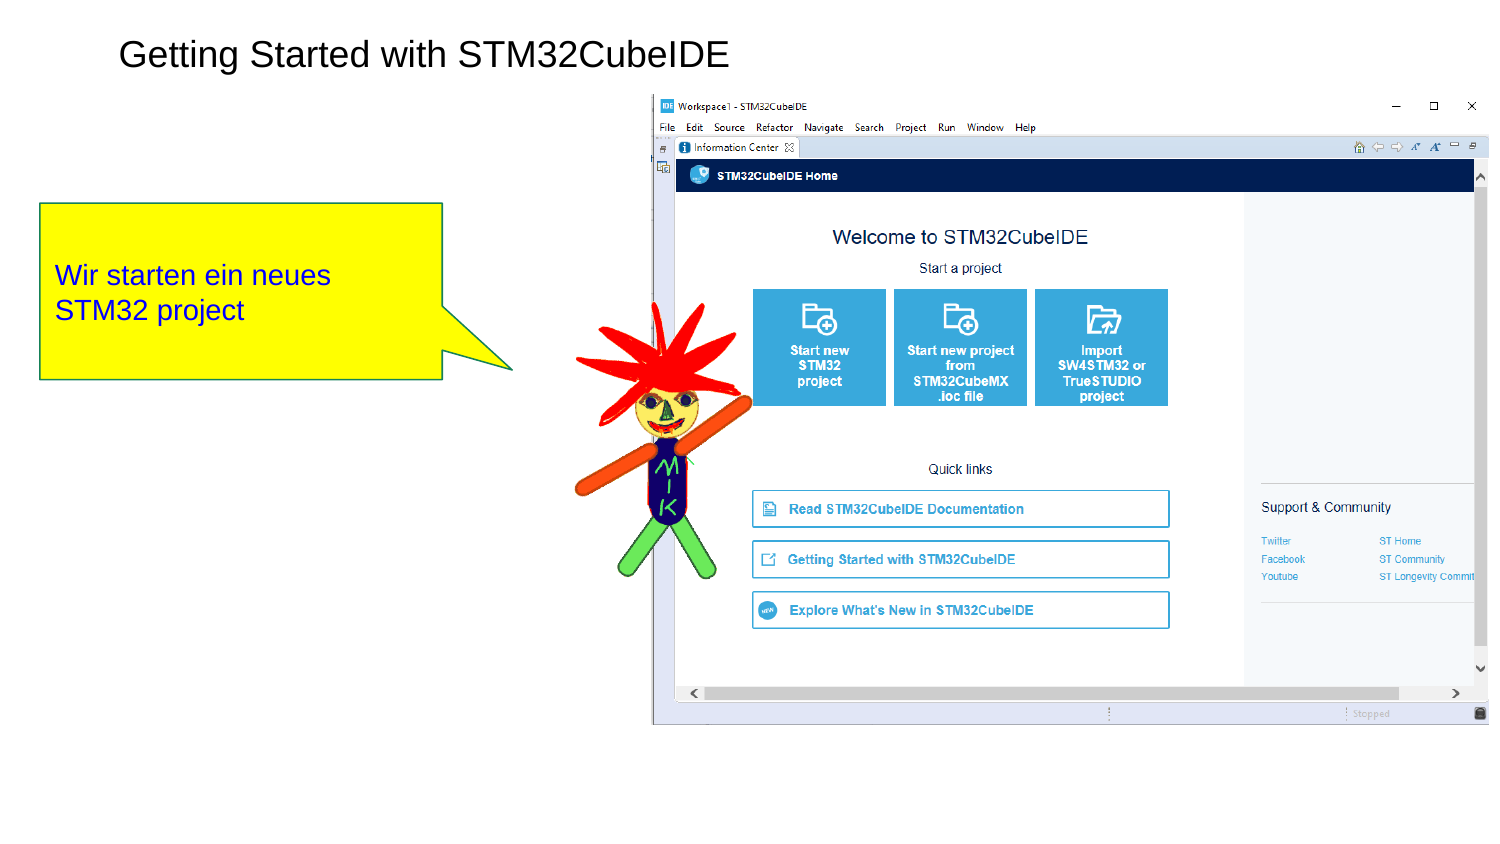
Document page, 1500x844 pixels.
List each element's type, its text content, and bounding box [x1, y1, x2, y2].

text_box Wir starten ein neues STM32 project [39, 203, 513, 380]
picture [556, 94, 1489, 725]
title Getting Started with STM32CubeIDE [51, 30, 798, 91]
